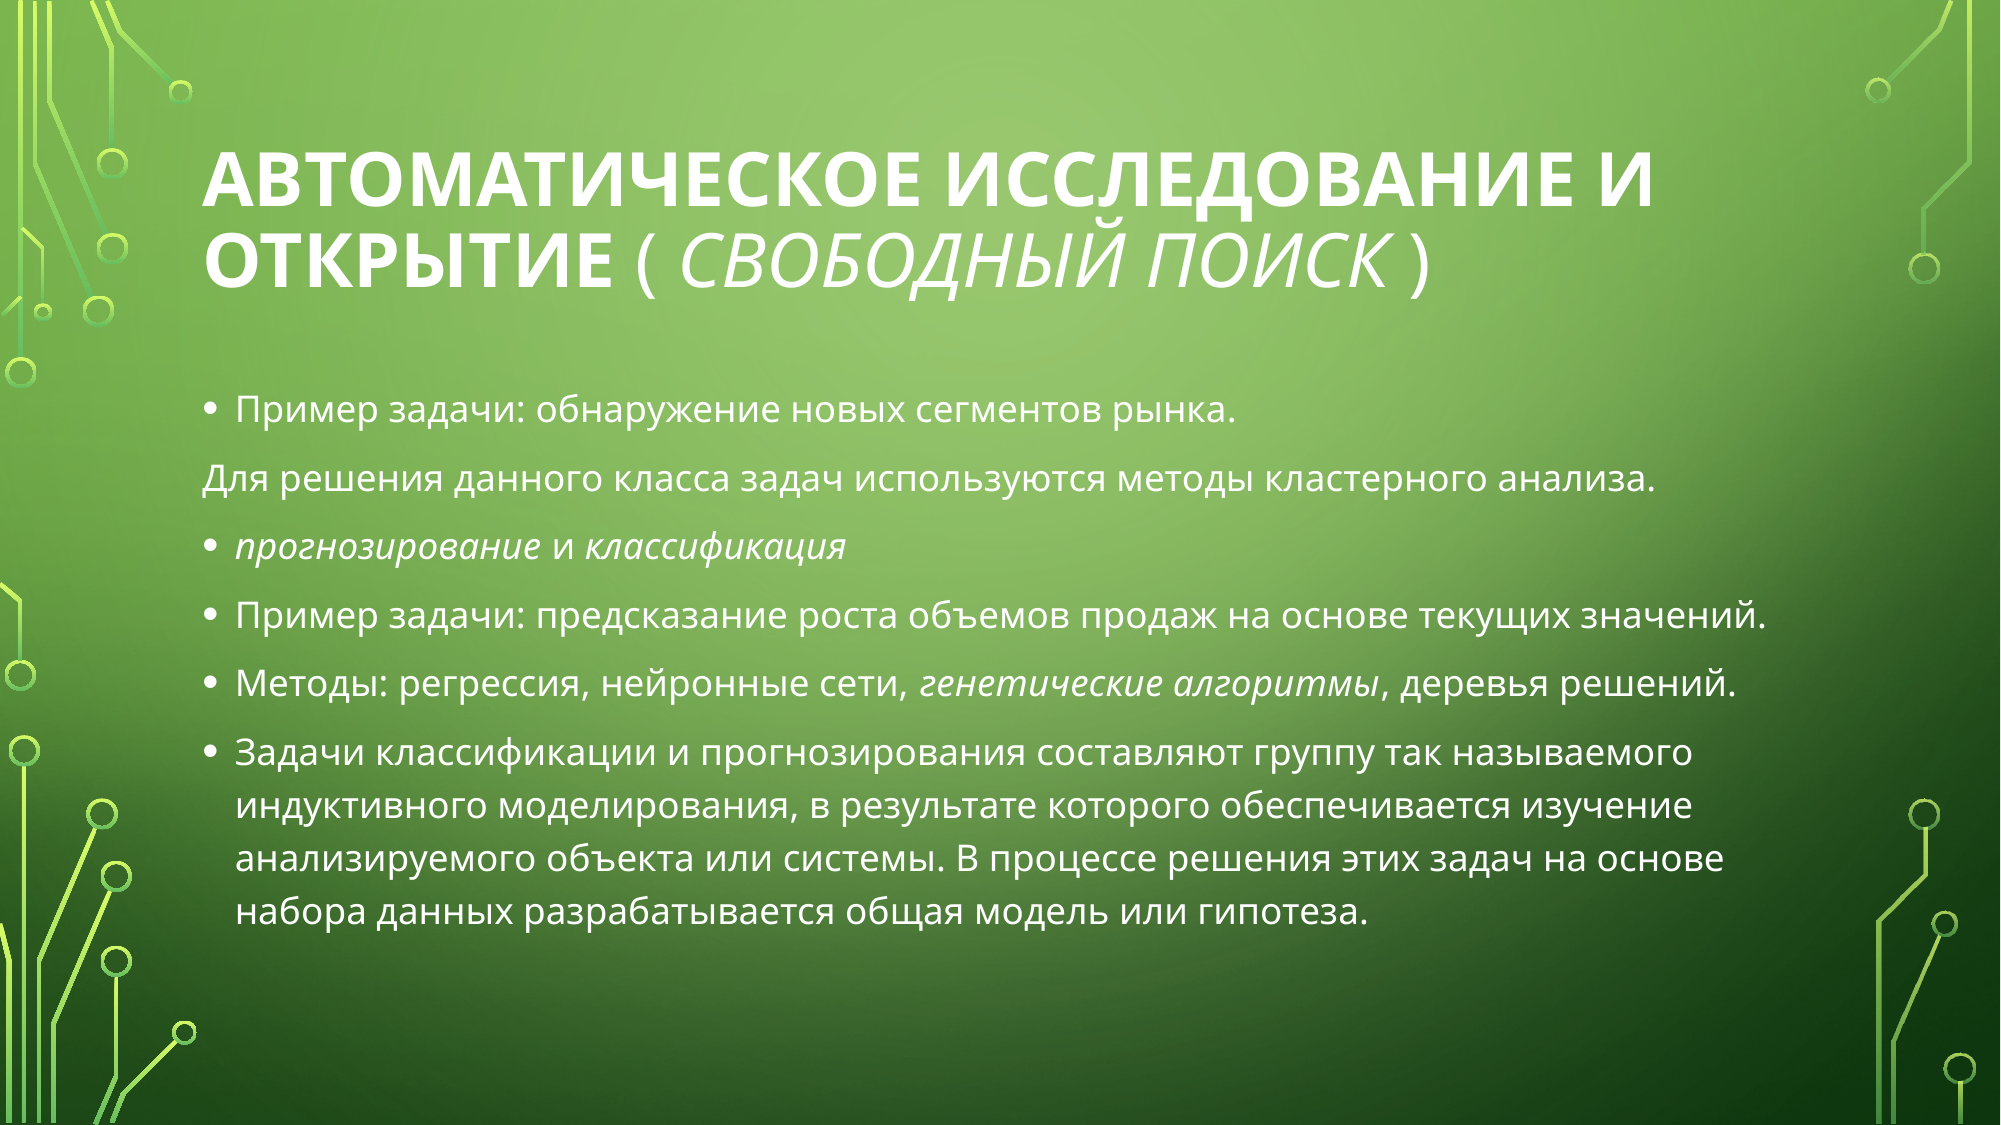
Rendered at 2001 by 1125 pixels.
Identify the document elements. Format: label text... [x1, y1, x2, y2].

title Автоматическое исследование и открытие ( свободный поиск ) [187, 101, 1813, 344]
list Пример задачи: обнаружение новых сегментов рынка. Для решения данного класса задач используются методы кластерного анализа. прогнозирование и классификация Пример задачи: предсказание роста объемов продаж на основе текущих значений. Методы: регрессия, нейронные сети, генетические алгоритмы, деревья решений. Задачи классификации и прогнозирования составляют группу так называемого индуктивного моделирования, в результате которого обеспечивается изучение анализируемого объекта или системы. В процессе решения этих задач на основе набора данных разрабатывается общая модель или гипотеза. [187, 369, 1813, 950]
